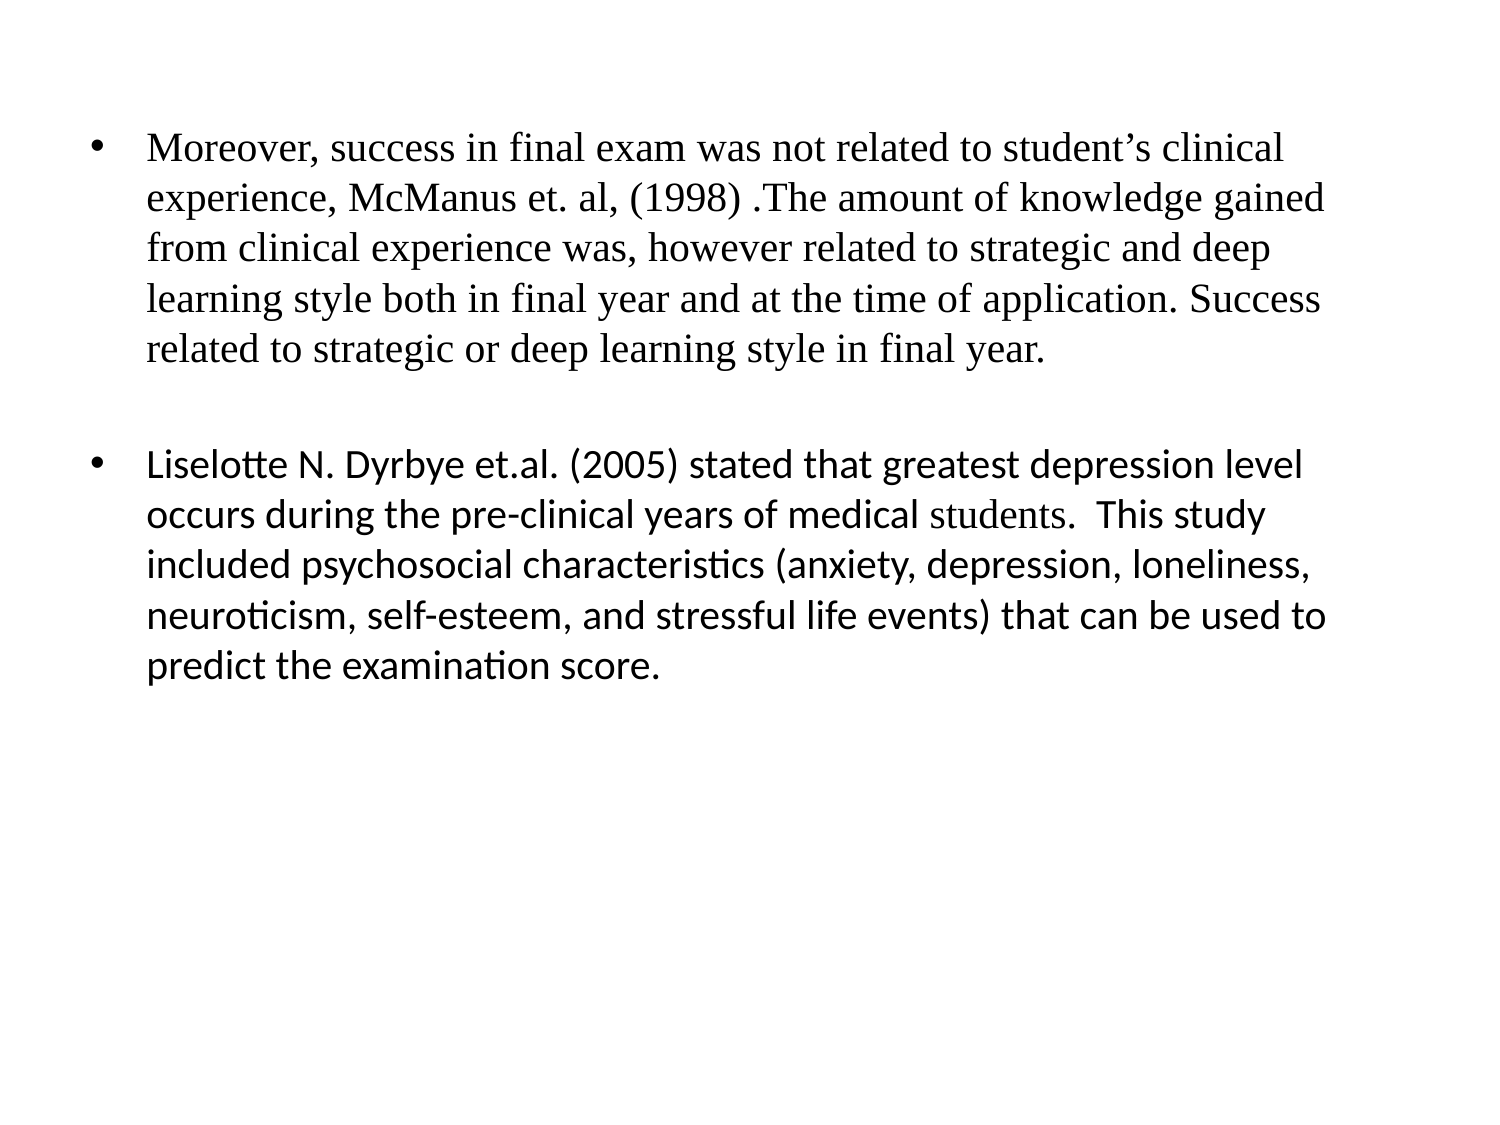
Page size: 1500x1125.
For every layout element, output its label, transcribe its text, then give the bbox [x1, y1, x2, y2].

list Moreover, success in final exam was not related to student’s clinical experience, McManus et. al, (1998) .The amount of knowledge gained from clinical experience was, however related to strategic and deep learning style both in final year and at the time of application. Success related to strategic or deep learning style in final year. Liselotte N. Dyrbye et.al. (2005) stated that greatest depression level occurs during the pre-clinical years of medical students. This study included psychosocial characteristics (anxiety, depression, loneliness, neuroticism, self-esteem, and stressful life events) that can be used to predict the examination score. [75, 112, 1425, 855]
